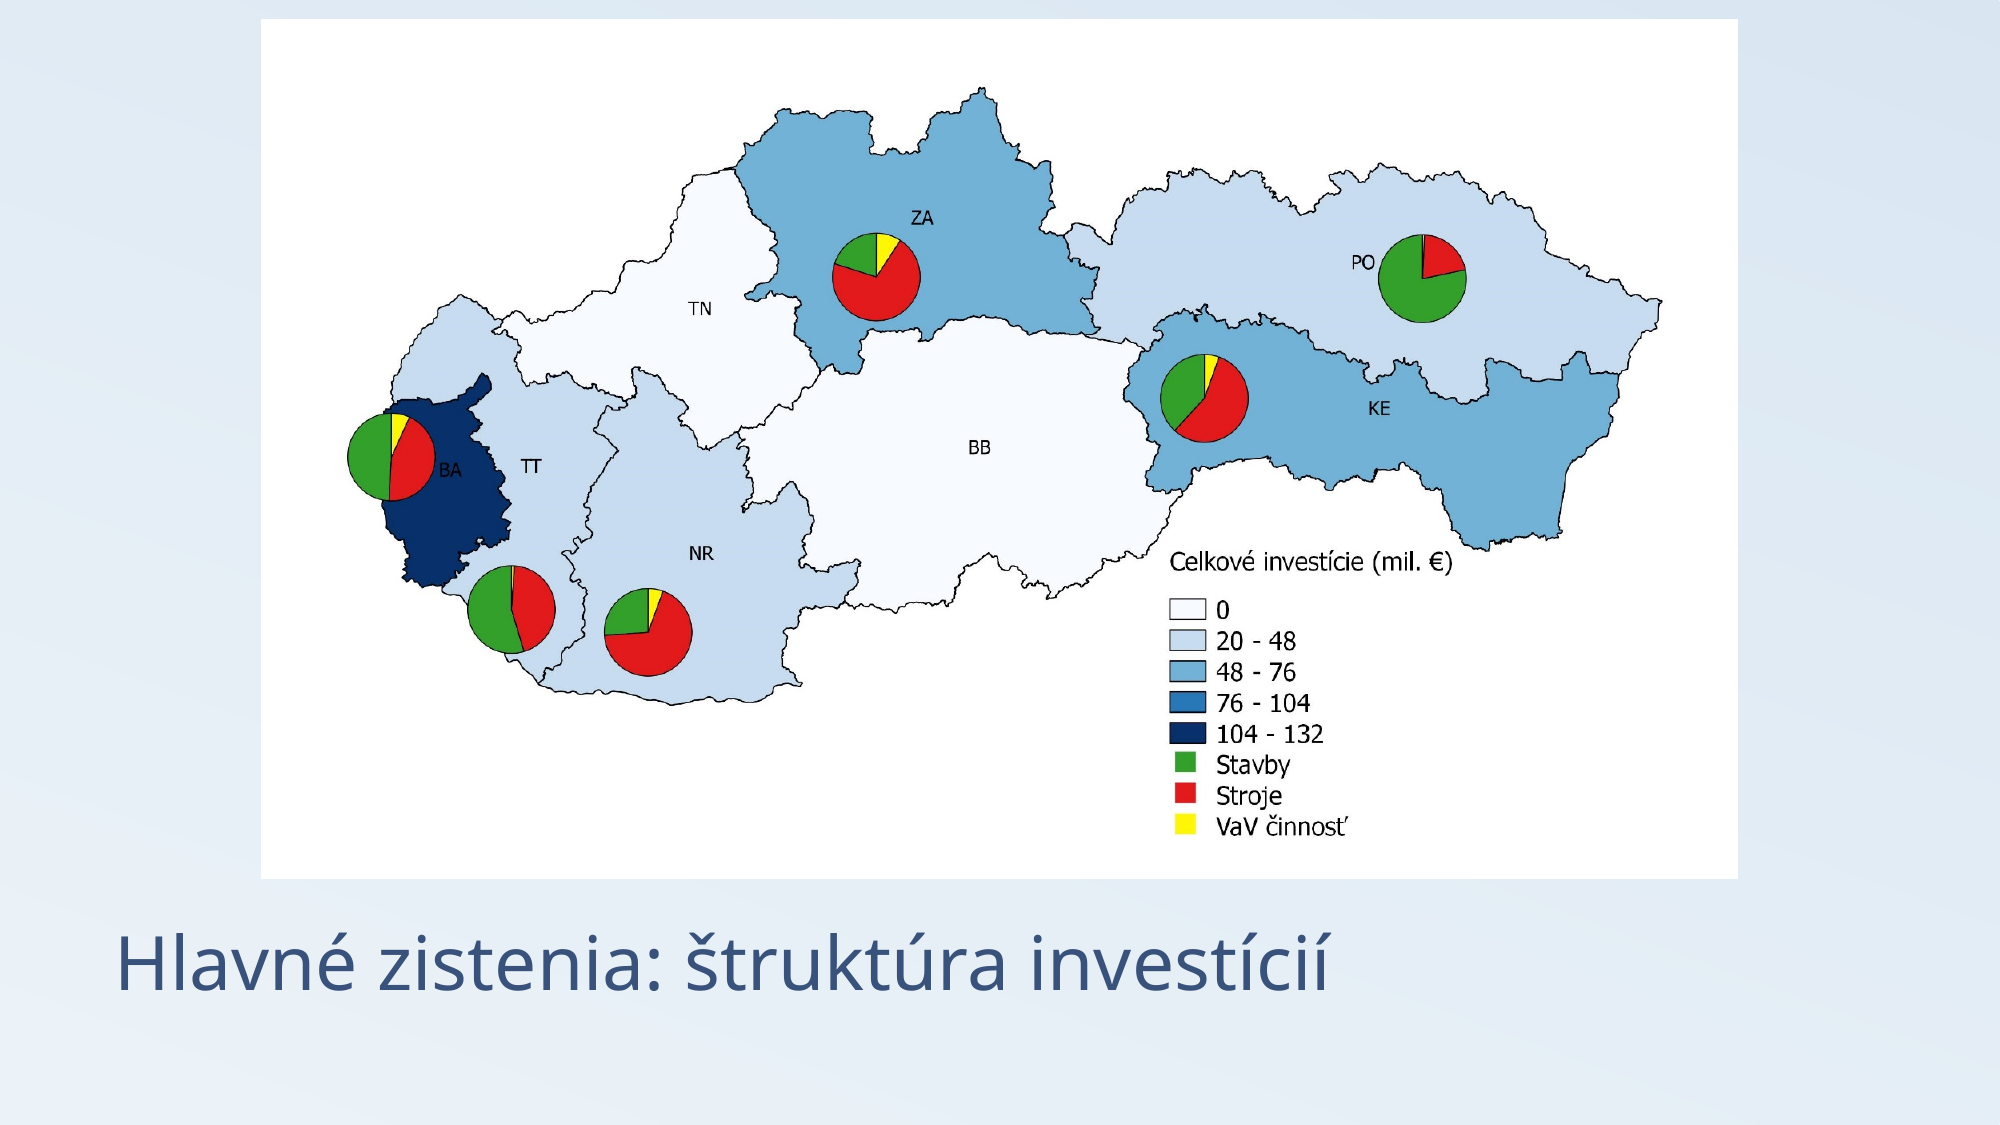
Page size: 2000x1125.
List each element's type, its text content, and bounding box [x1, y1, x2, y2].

title Hlavné zistenia: štruktúra investícií [99, 837, 1900, 1013]
picture [261, 19, 1739, 879]
